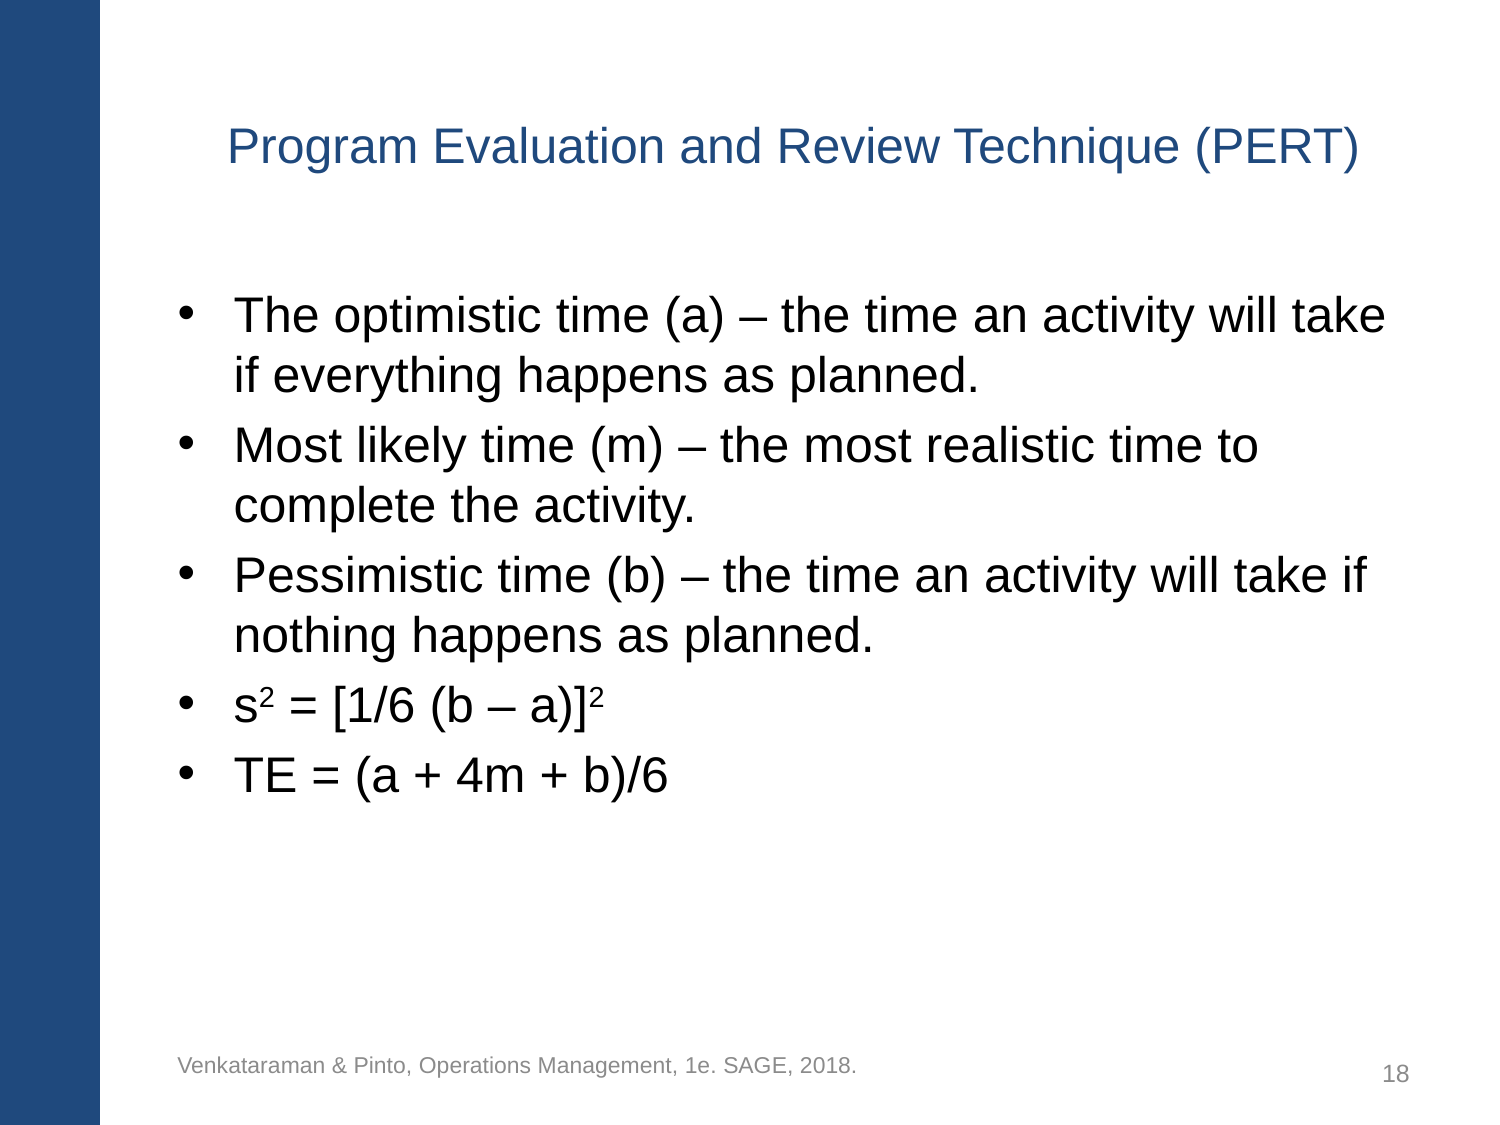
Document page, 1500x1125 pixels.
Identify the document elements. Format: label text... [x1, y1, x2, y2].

list The optimistic time (a) – the time an activity will take if everything happens as planned. Most likely time (m) – the most realistic time to complete the activity. Pessimistic time (b) – the time an activity will take if nothing happens as planned. s2 = [1/6 (b – a)]2 TE = (a + 4m + b)/6 [162, 275, 1425, 1005]
footer Venkataraman & Pinto, Operations Management, 1e. SAGE, 2018. [162, 1042, 1313, 1103]
title Program Evaluation and Review Technique (PERT) [162, 50, 1425, 238]
slide_number 18 [1350, 1042, 1425, 1103]
